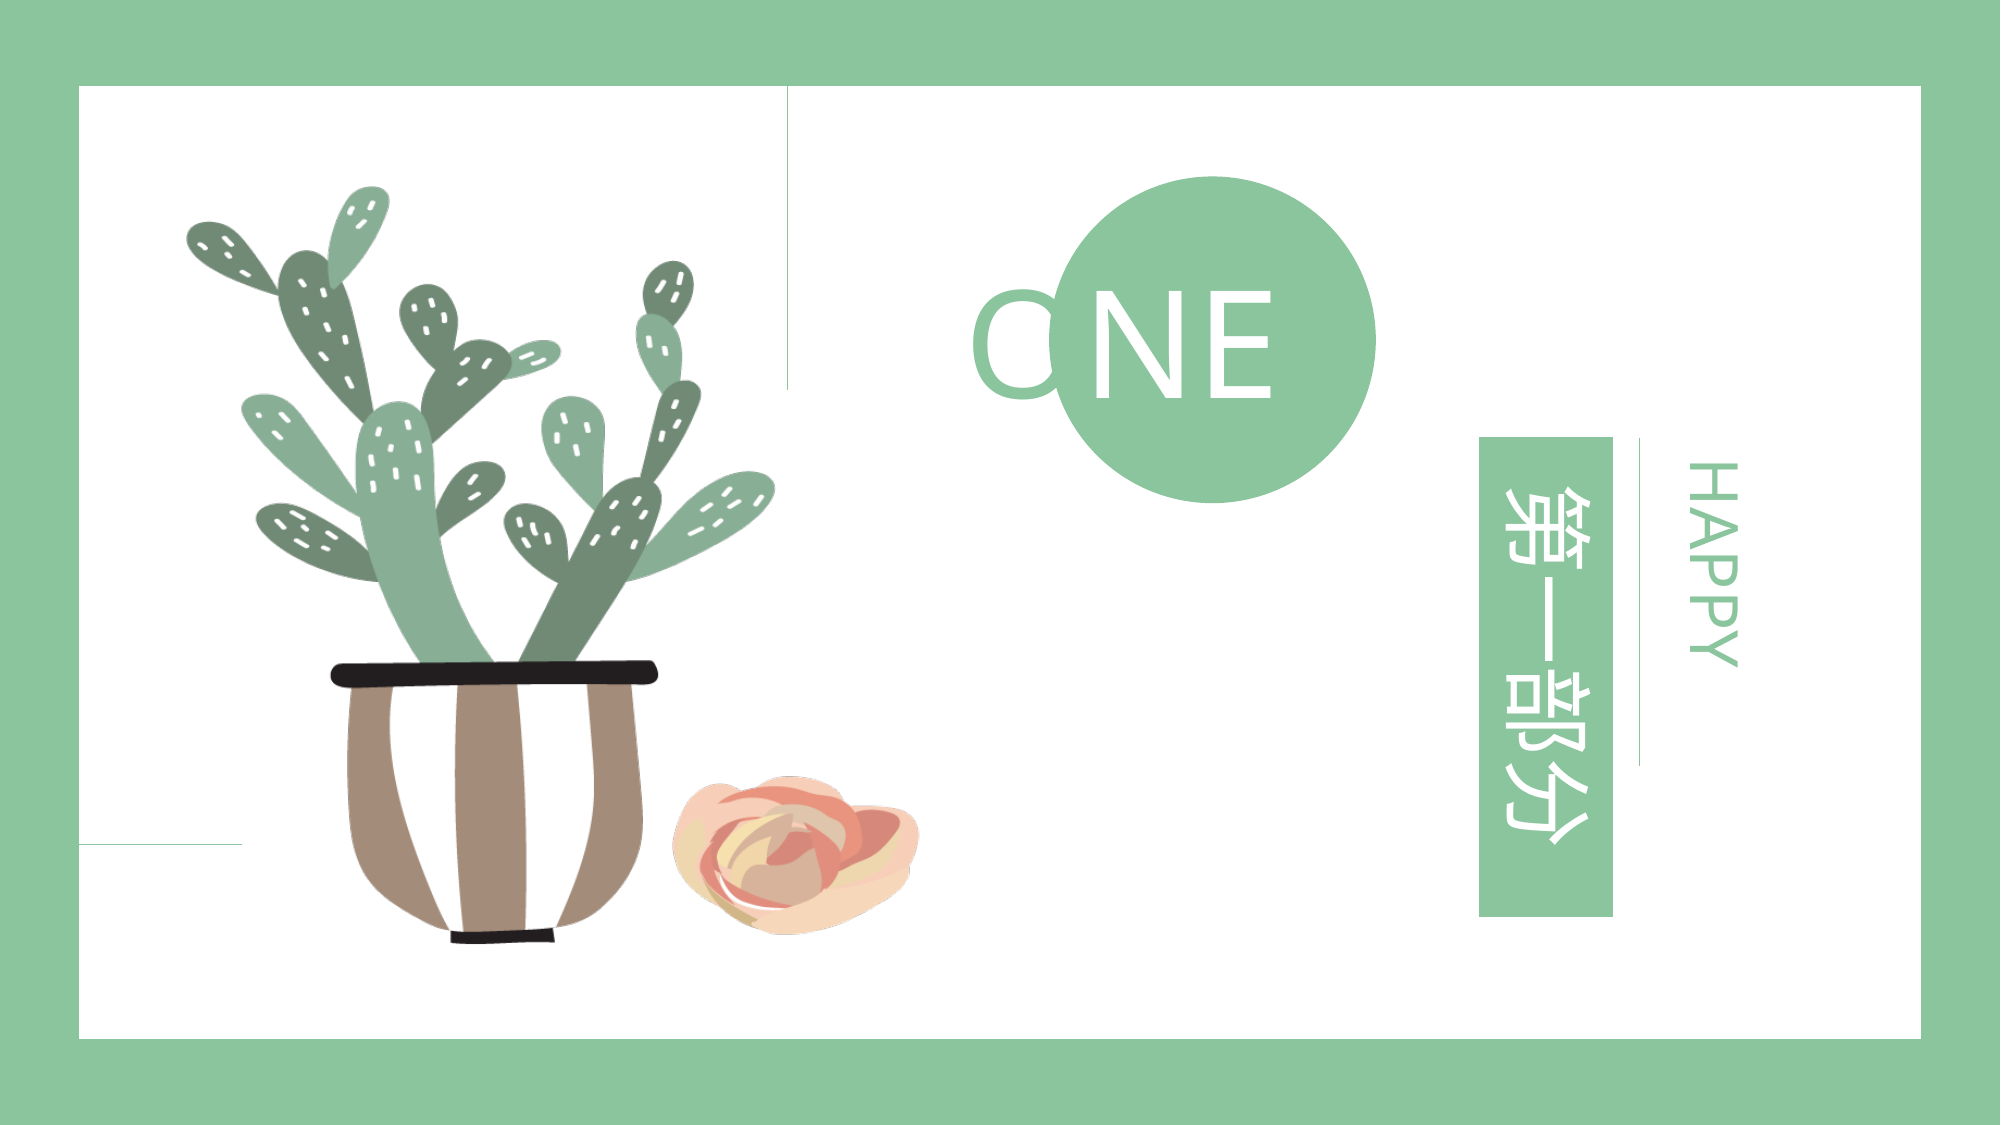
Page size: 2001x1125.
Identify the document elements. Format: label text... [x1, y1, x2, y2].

text_box [86, 94, 1913, 1031]
text_box [1479, 437, 1613, 467]
text_box HAPPY [1653, 442, 1765, 898]
text_box ONE [1000, 241, 1298, 437]
picture [87, 27, 1000, 998]
text_box [1479, 873, 1613, 917]
text_box [1081, 176, 1376, 504]
text_box 第一部分 [1471, 467, 1613, 873]
